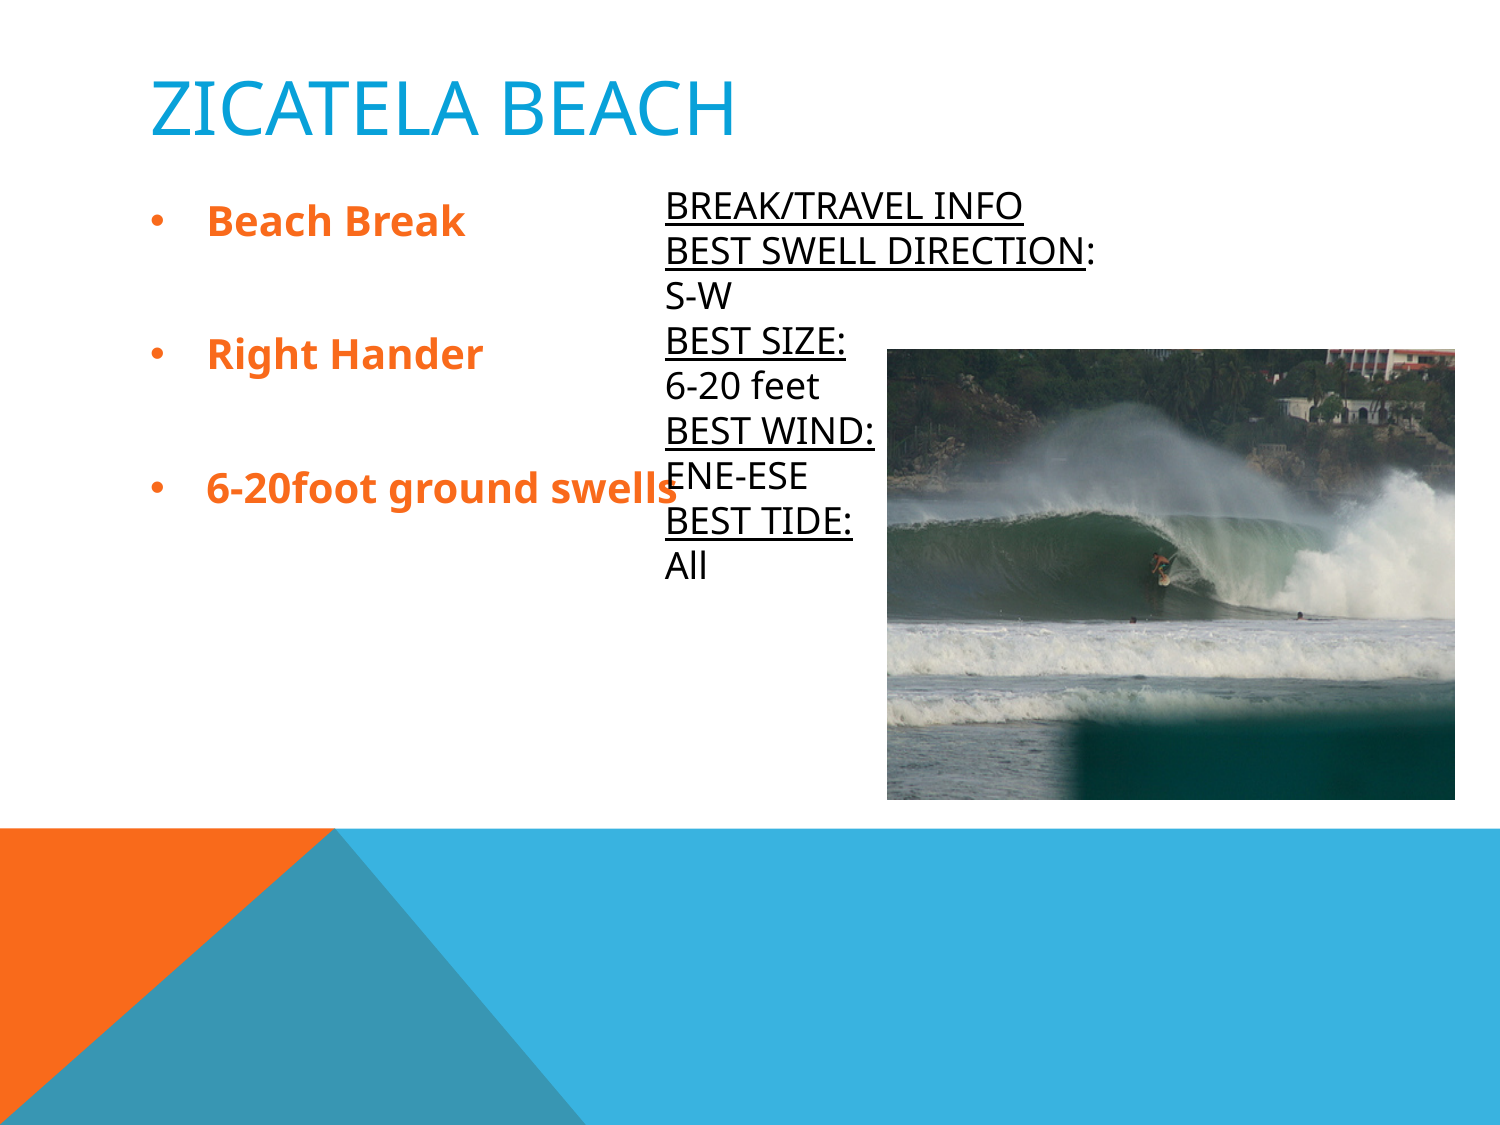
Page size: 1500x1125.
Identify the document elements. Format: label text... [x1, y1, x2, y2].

picture [887, 349, 1455, 801]
text_box BREAK/TRAVEL INFO BEST SWELL DIRECTION: S-W BEST SIZE: 6-20 feet BEST WIND: ENE-ESE BEST TIDE: All [650, 174, 1125, 595]
list Beach Break Right Hander 6-20foot ground swells [135, 187, 750, 768]
title Zicatela Beach [135, 60, 1369, 150]
